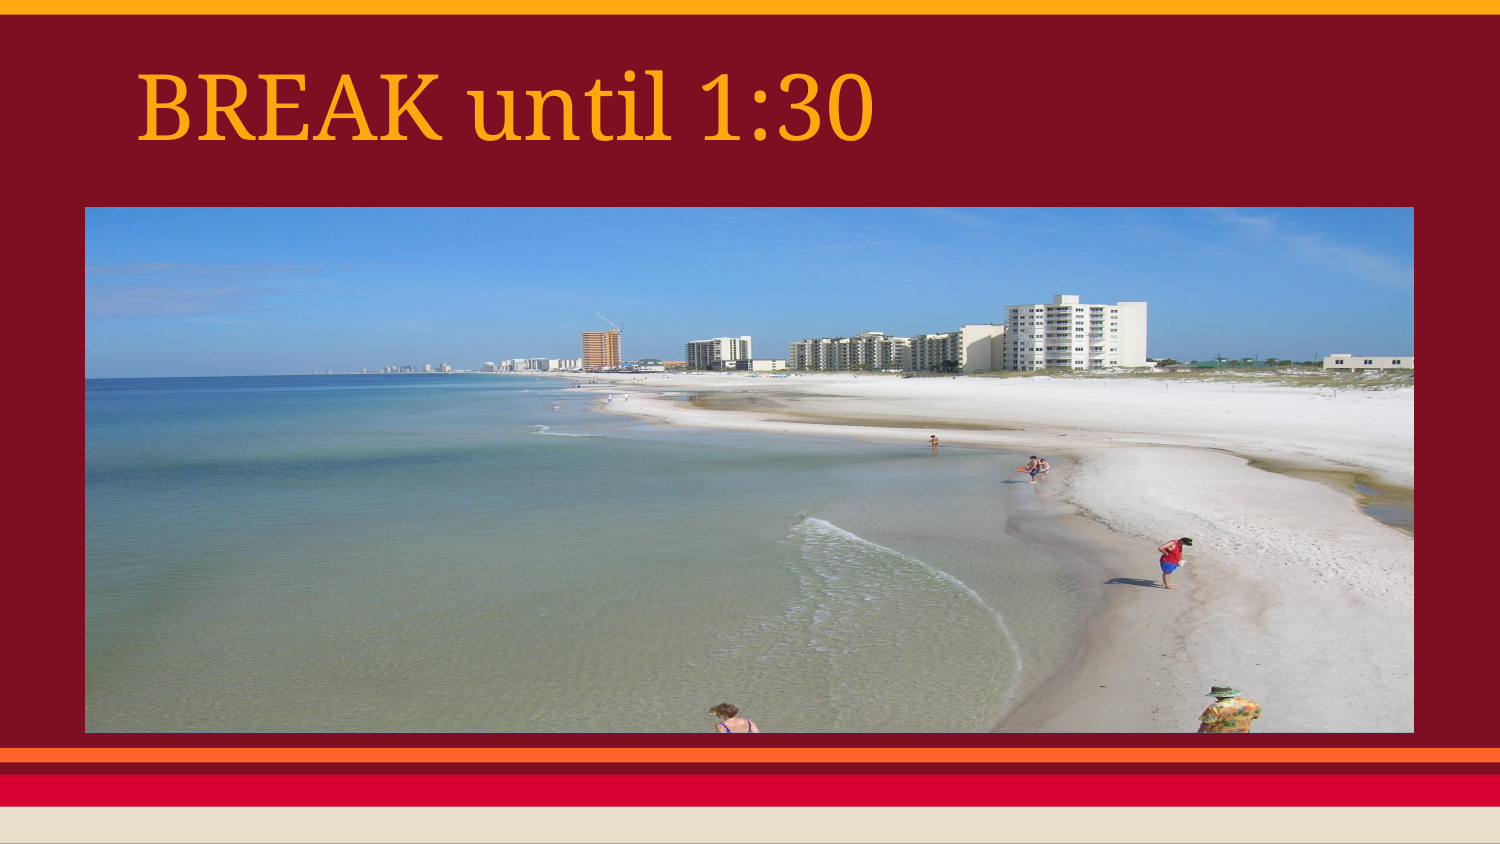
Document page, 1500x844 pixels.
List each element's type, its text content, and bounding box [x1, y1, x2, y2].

picture [84, 207, 1414, 733]
title BREAK until 1:30 [75, 33, 1425, 175]
